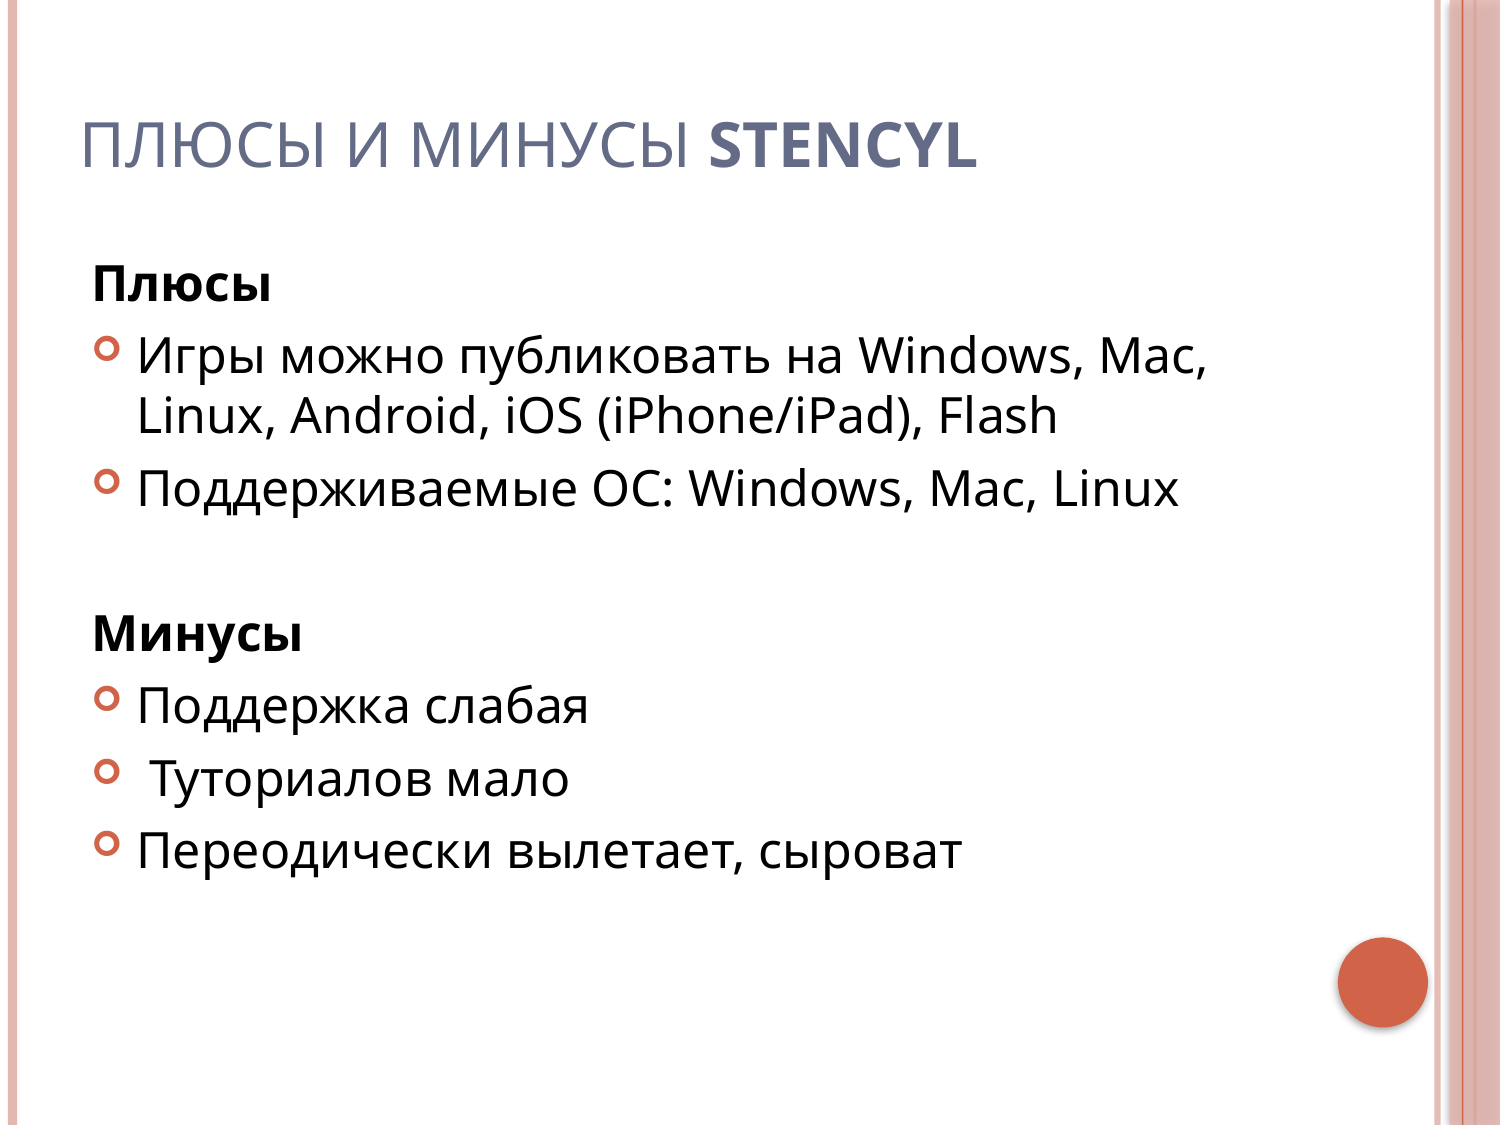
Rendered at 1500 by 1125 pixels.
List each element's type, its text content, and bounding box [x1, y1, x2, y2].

list Плюсы Игры можно публиковать на Windows, Mac, Linux, Android, iOS (iPhone/iPad), Flash Поддерживаемые ОС: Windows, Mac, Linux Минусы Поддержка слабая Туториалов мало Переодически вылетает, сыроват [76, 243, 1302, 1043]
title Плюсы и минусы Stencyl [64, 0, 1290, 188]
